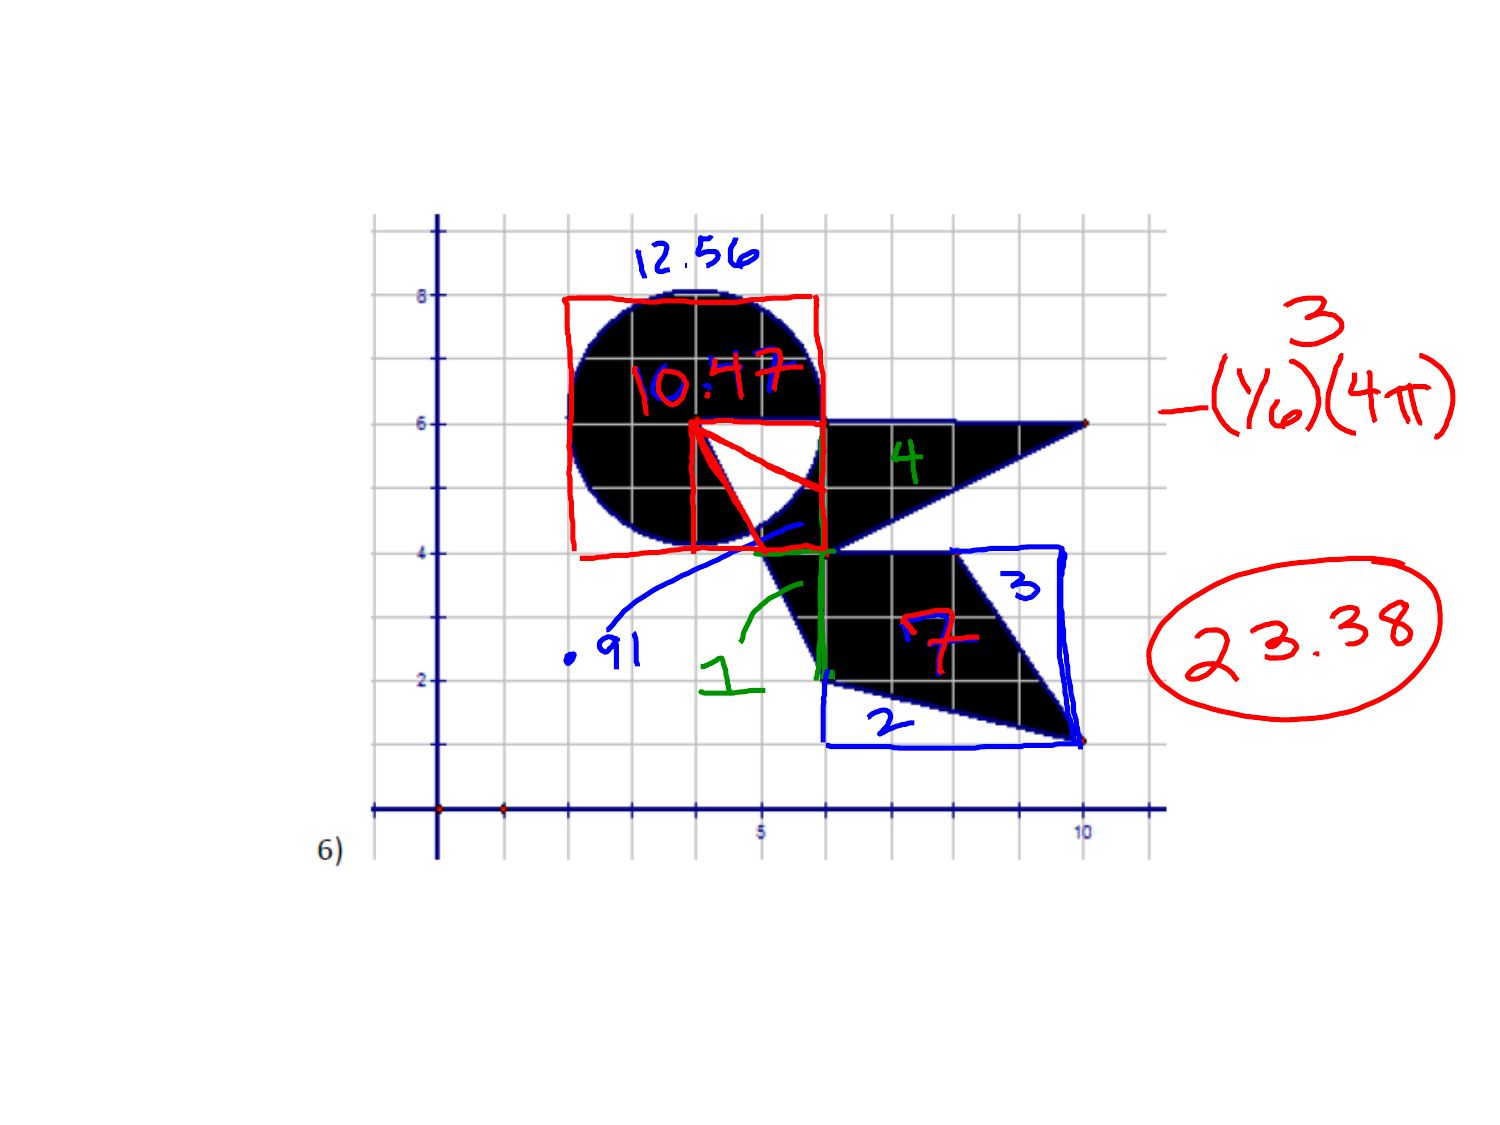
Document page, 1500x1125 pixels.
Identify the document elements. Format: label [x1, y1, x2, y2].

text_box [1248, 368, 1269, 429]
text_box [1221, 354, 1240, 436]
text_box [1386, 385, 1425, 398]
text_box [1410, 394, 1423, 425]
text_box [1270, 399, 1301, 428]
text_box [1221, 557, 1442, 721]
text_box [1419, 354, 1454, 438]
text_box [1368, 371, 1377, 423]
picture [284, 205, 1216, 920]
text_box [1327, 354, 1356, 434]
text_box [1290, 360, 1320, 431]
text_box [1399, 395, 1410, 423]
text_box [1349, 372, 1369, 395]
text_box [1285, 297, 1343, 346]
text_box [1372, 387, 1380, 394]
text_box [1238, 368, 1251, 394]
text_box [564, 295, 827, 559]
